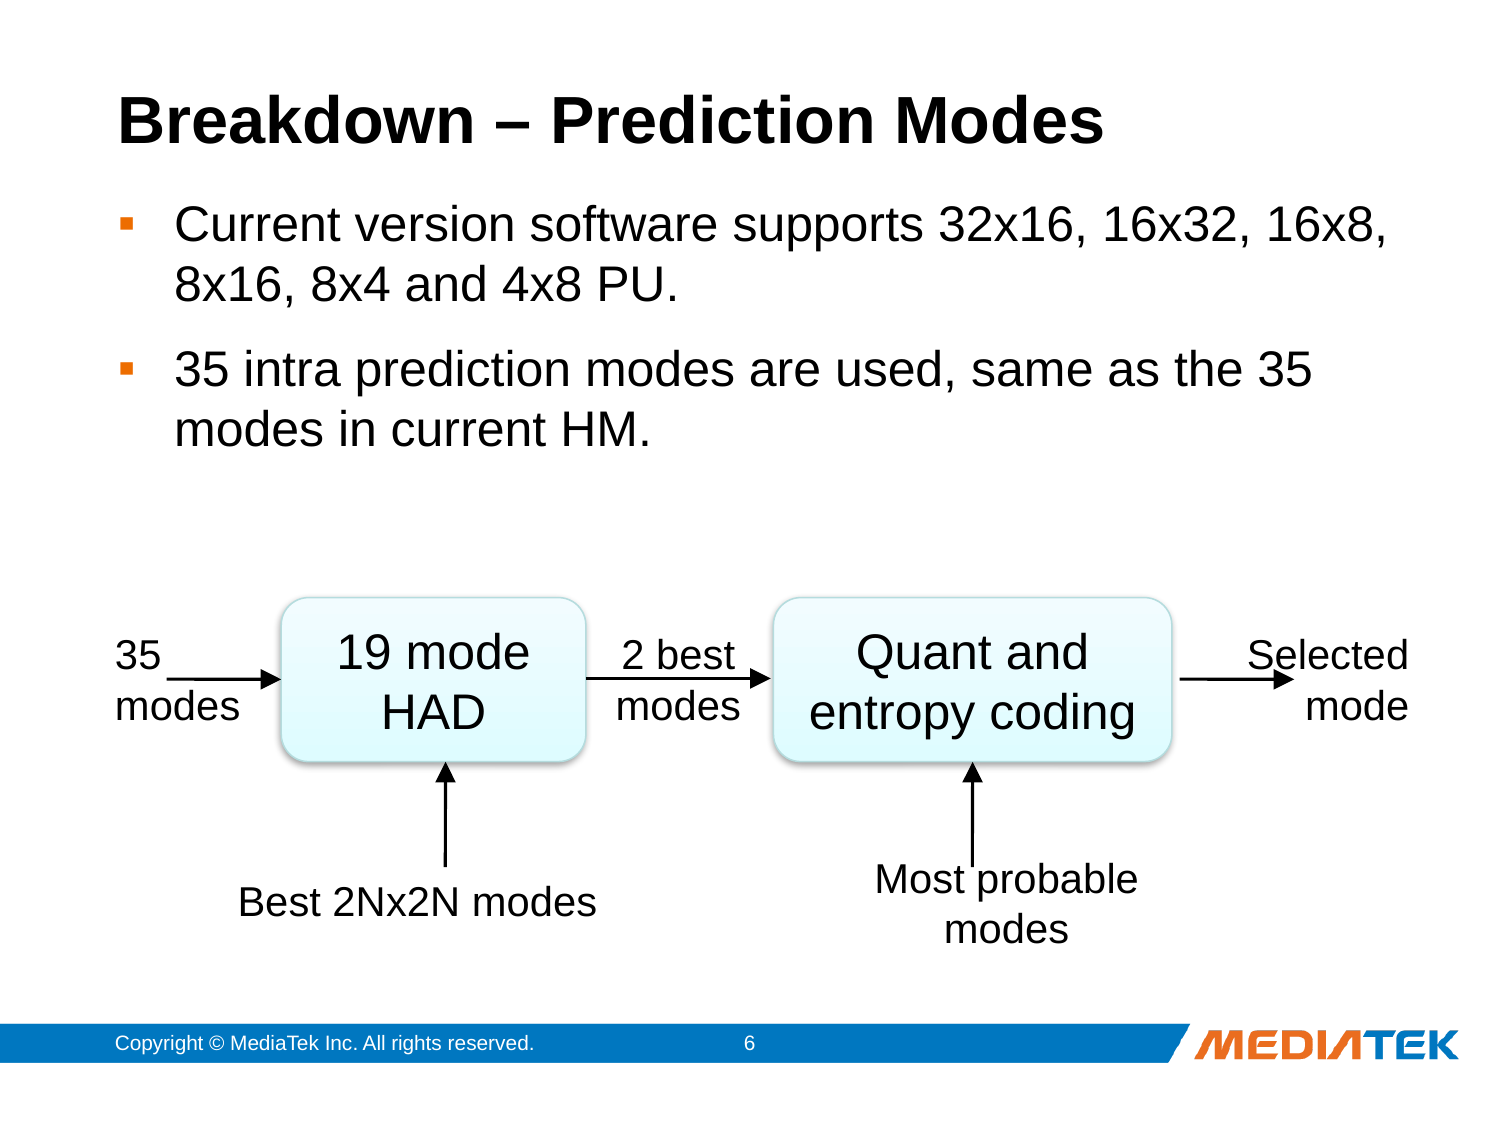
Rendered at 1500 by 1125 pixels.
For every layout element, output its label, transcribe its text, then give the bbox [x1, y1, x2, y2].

list Current version software supports 32x16, 16x32, 16x8, 8x16, 8x4 and 4x8 PU. 35 intra prediction modes are used, same as the 35 modes in current HM. [102, 184, 1425, 680]
text_box 19 mode HAD [280, 596, 587, 763]
text_box 2 best modes [585, 685, 771, 736]
slide_number 5 [711, 1022, 789, 1090]
text_box Best 2Nx2N modes [222, 867, 678, 932]
text_box 2 best modes [585, 621, 771, 678]
footer Copyright © MediaTek Inc. All rights reserved. [99, 1022, 573, 1090]
text_box Most probable modes [853, 844, 1161, 960]
picture [0, 1023, 99, 1063]
title Breakdown – Prediction Modes [101, 62, 1425, 172]
picture [789, 1023, 1459, 1063]
text_box 35 modes [100, 621, 282, 736]
text_box Selected mode [1206, 621, 1425, 736]
picture [573, 1023, 711, 1063]
text_box Quant and entropy coding [772, 596, 1173, 763]
list Current version software supports 32x16, 16x32, 16x8, 8x16, 8x4 and 4x8 PU. 35 intra prediction modes are used, same as the 35 modes in current HM. [102, 684, 1425, 998]
